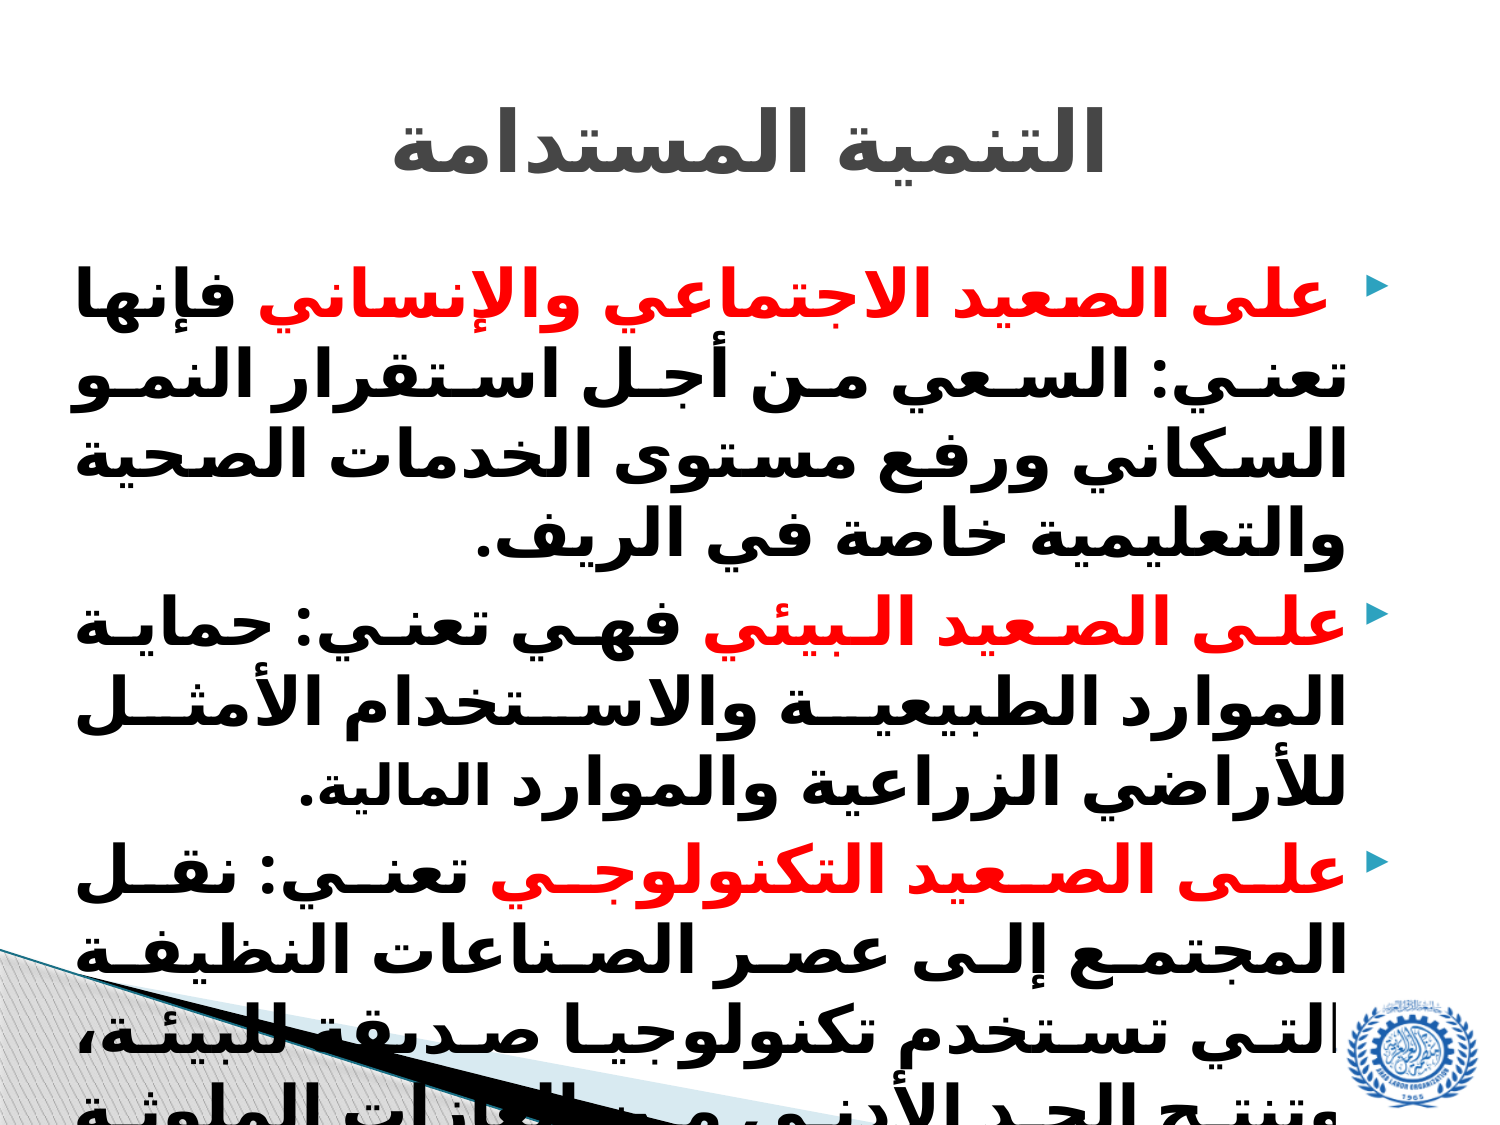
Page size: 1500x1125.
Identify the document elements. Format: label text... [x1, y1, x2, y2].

title التنمية المستدامة [75, 45, 1425, 233]
picture [1335, 984, 1500, 1125]
list على الصعيد الاجتماعي والإنساني فإنها تعني: السعي من أجل استقرار النمو السكاني ورفع مستوى الخدمات الصحية والتعليمية خاصة في الريف. على الصعيد البيئي فهي تعني: حماية الموارد الطبيعية والاستخدام الأمثل للأراضي الزراعية والموارد المالية. على الصعيد التكنولوجي تعني: نقل المجتمع إلى عصر الصناعات النظيفة التي تستخدم تكنولوجيا صديقة للبيئة، وتنتج الحد الأدنى من الغازات الملوثة والحابسة للحرارة والضارة بالأوزون. [58, 243, 1425, 1020]
